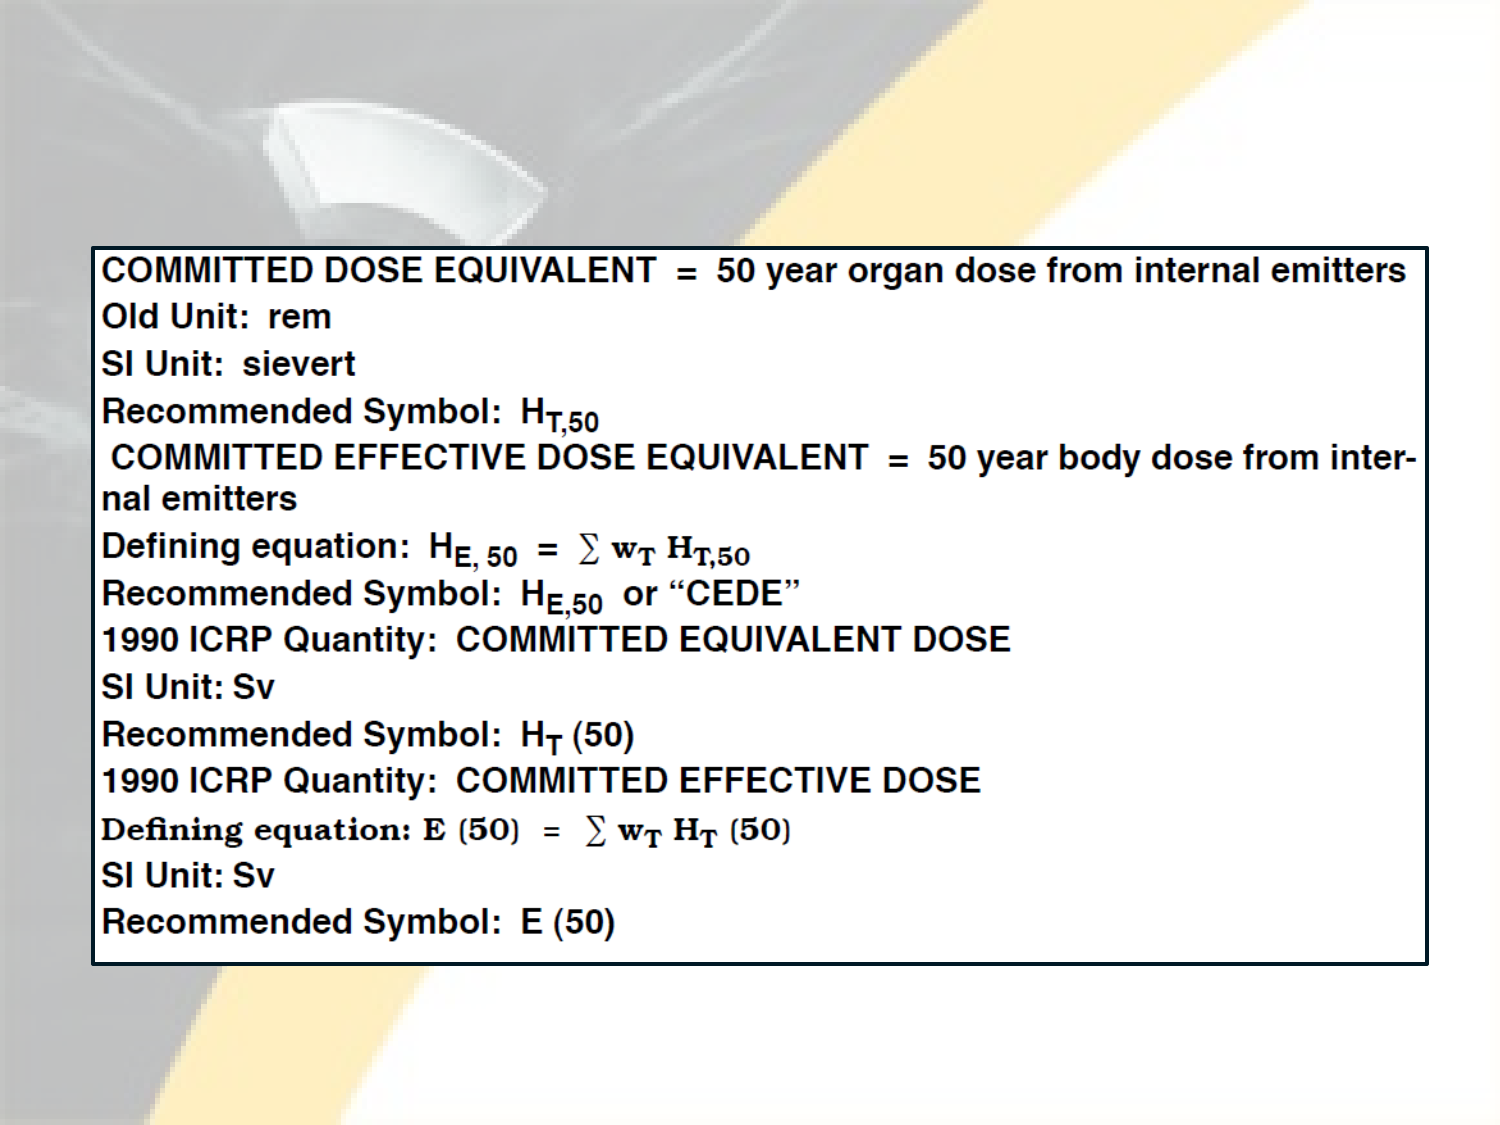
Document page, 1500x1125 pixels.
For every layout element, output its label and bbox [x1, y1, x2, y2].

picture [94, 249, 1426, 962]
